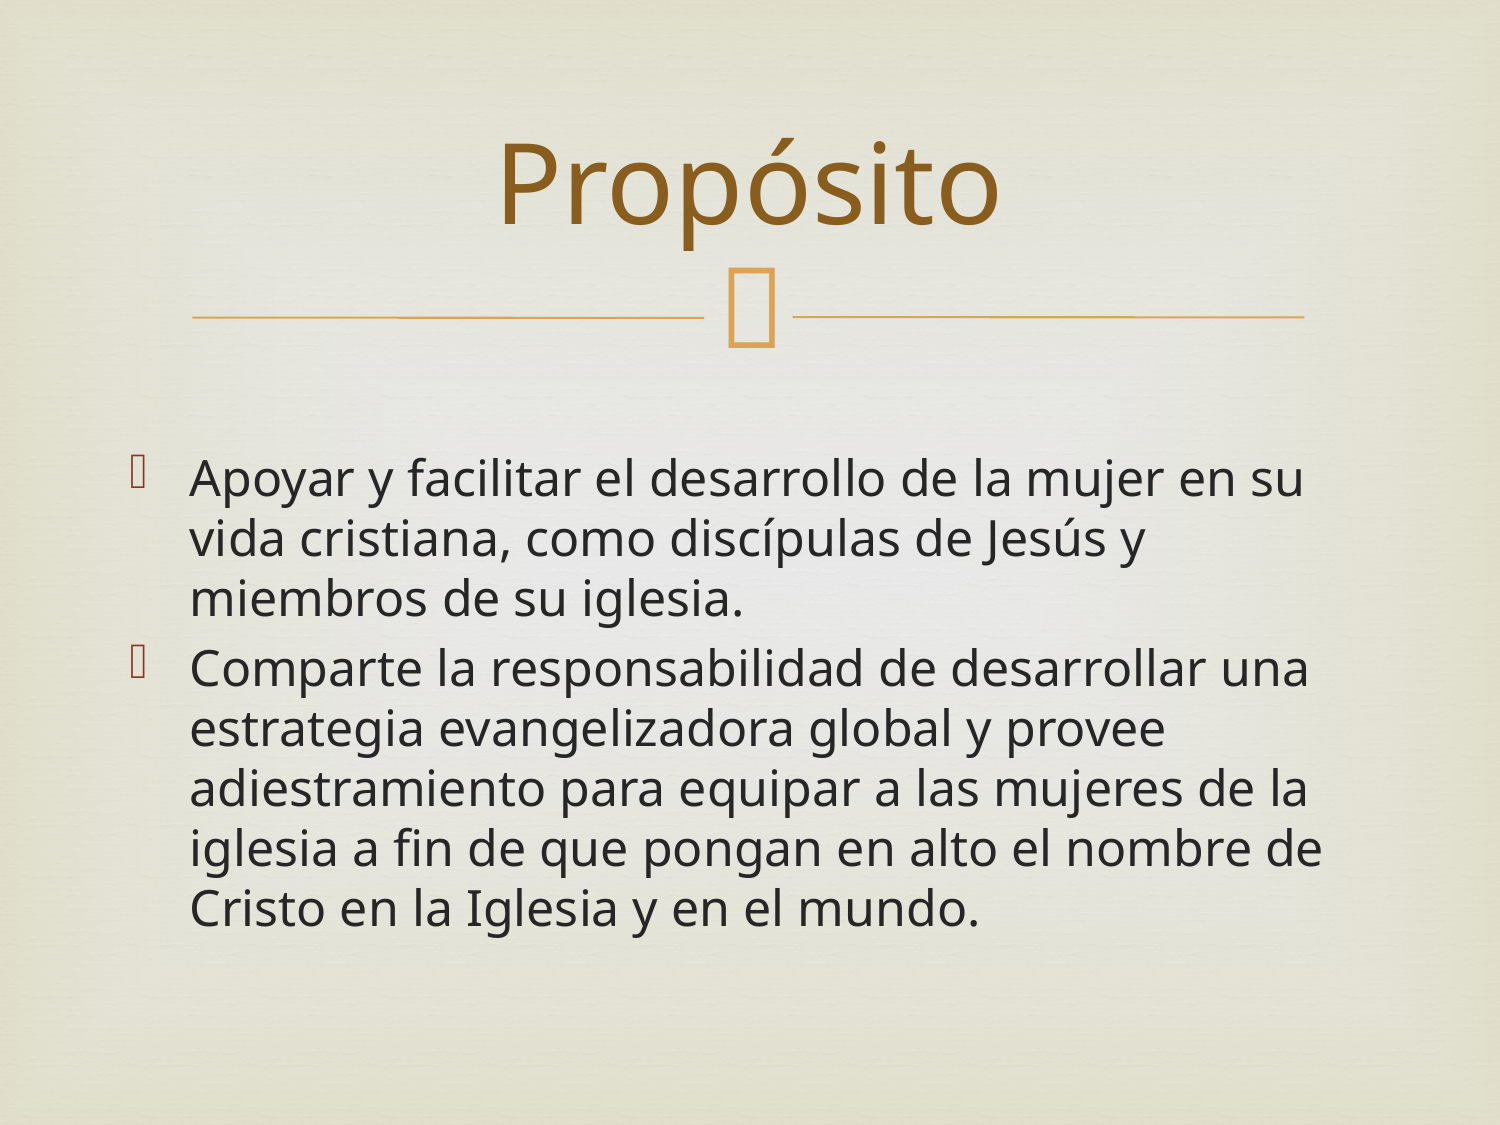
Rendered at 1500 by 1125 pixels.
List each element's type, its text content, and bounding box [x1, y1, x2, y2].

title Propósito [112, 93, 1386, 267]
list Apoyar y facilitar el desarrollo de la mujer en su vida cristiana, como discípulas de Jesús y miembros de su iglesia. Comparte la responsabilidad de desarrollar una estrategia evangelizadora global y provee adiestramiento para equipar a las mujeres de la iglesia a fin de que pongan en alto el nombre de Cristo en la Iglesia y en el mundo. [114, 368, 1386, 1005]
